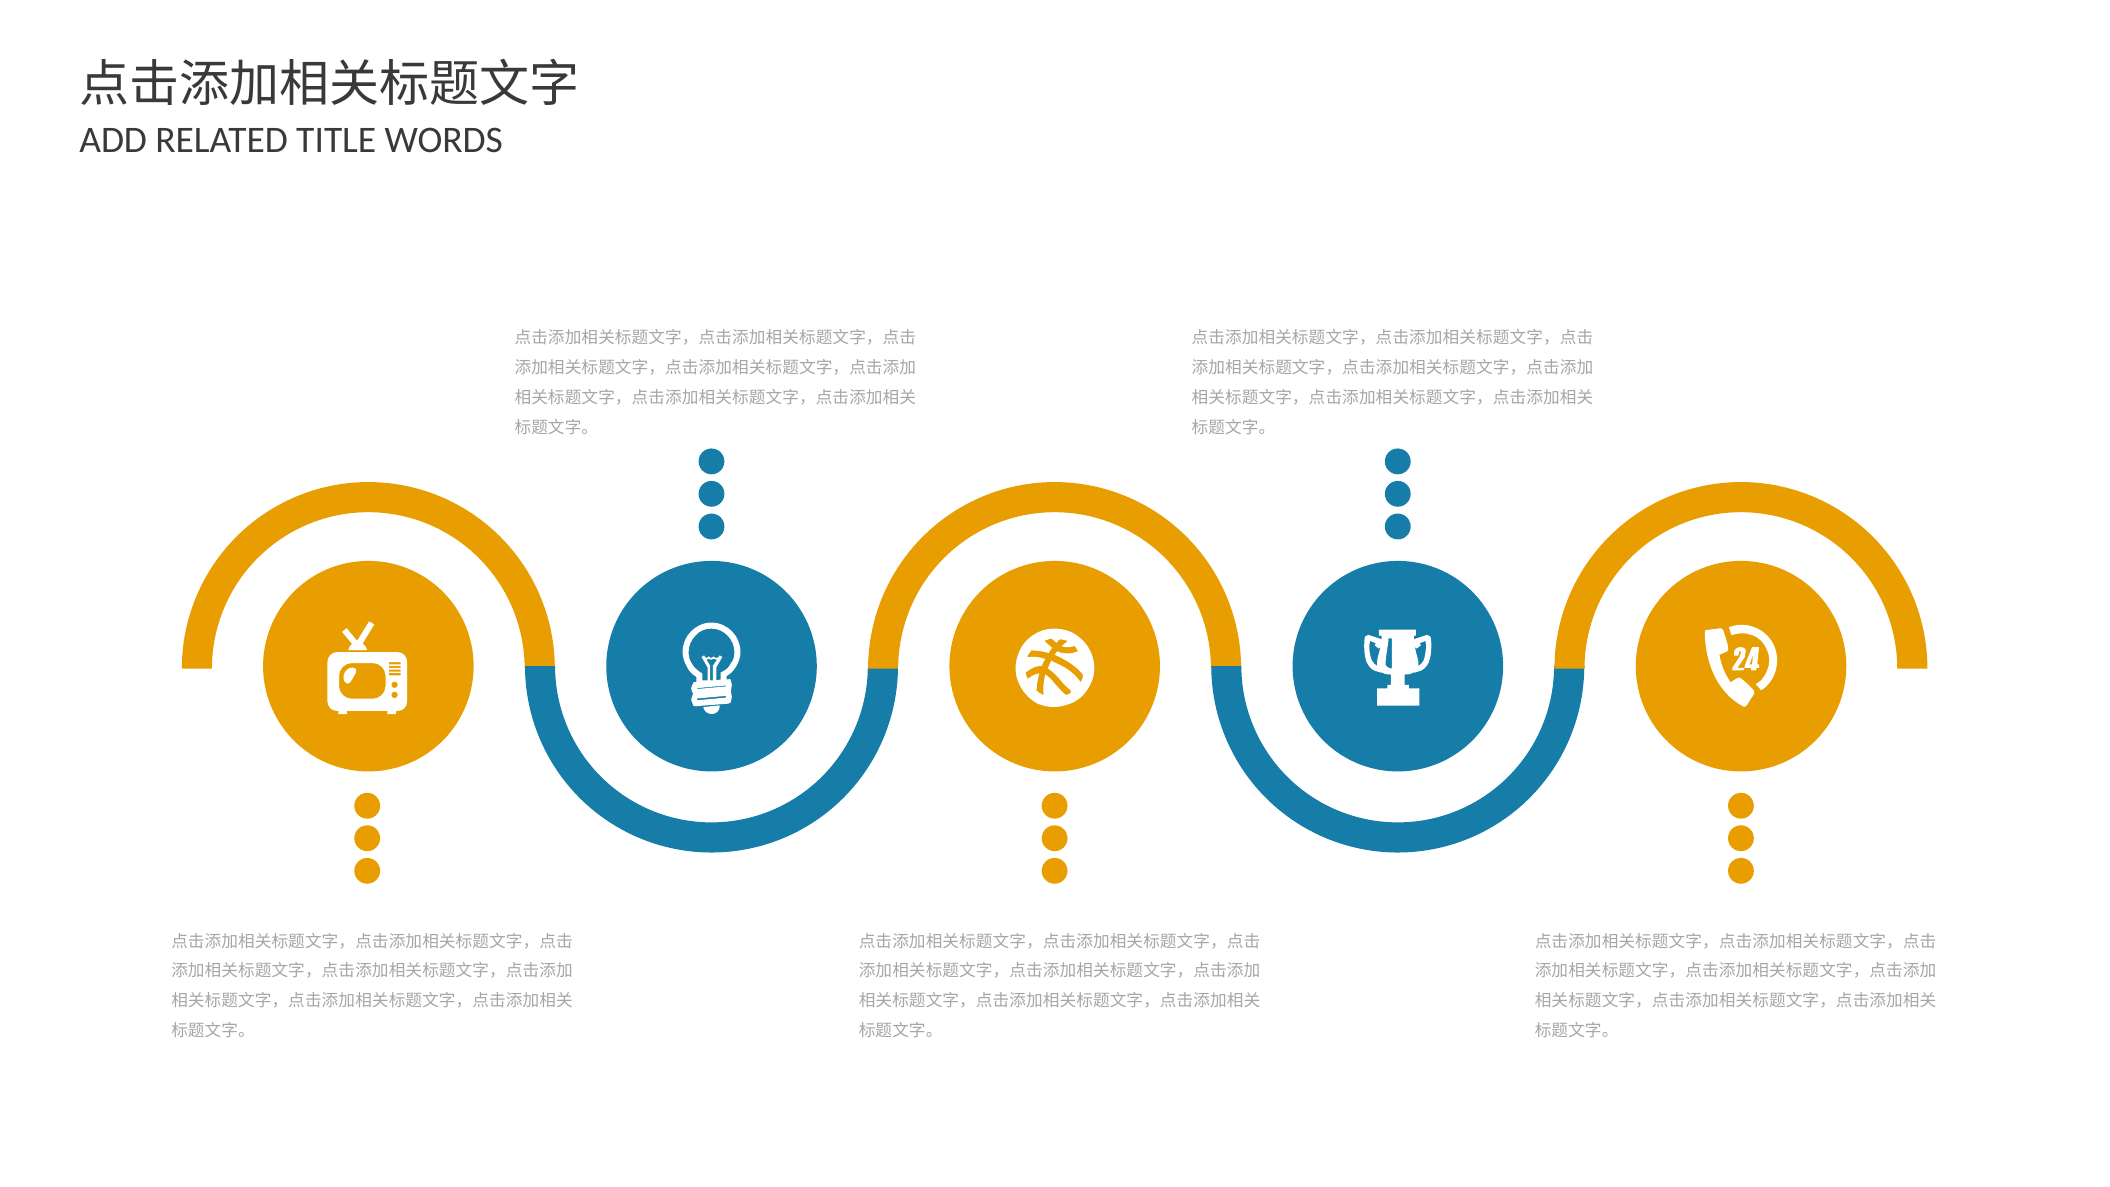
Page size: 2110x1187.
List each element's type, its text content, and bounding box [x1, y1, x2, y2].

text_box 点击添加相关标题文字 [63, 43, 596, 120]
text_box 点击添加相关标题文字，点击添加相关标题文字，点击添加相关标题文字，点击添加相关标题文字，点击添加相关标题文字，点击添加相关标题文字，点击添加相关标题文字。 [1520, 912, 1962, 1048]
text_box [354, 792, 381, 884]
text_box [949, 560, 1160, 772]
text_box 点击添加相关标题文字，点击添加相关标题文字，点击添加相关标题文字，点击添加相关标题文字，点击添加相关标题文字，点击添加相关标题文字，点击添加相关标题文字。 [156, 912, 599, 1048]
text_box ADD RELATED TITLE WORDS [63, 107, 520, 169]
text_box 点击添加相关标题文字，点击添加相关标题文字，点击添加相关标题文字，点击添加相关标题文字，点击添加相关标题文字，点击添加相关标题文字，点击添加相关标题文字。 [844, 912, 1286, 1048]
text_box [1292, 560, 1504, 772]
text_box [606, 560, 817, 772]
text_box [1041, 792, 1068, 884]
text_box 点击添加相关标题文字，点击添加相关标题文字，点击添加相关标题文字，点击添加相关标题文字，点击添加相关标题文字，点击添加相关标题文字，点击添加相关标题文字。 [499, 309, 942, 445]
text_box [1727, 792, 1754, 884]
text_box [1384, 448, 1411, 540]
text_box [698, 448, 725, 540]
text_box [263, 560, 474, 772]
text_box 点击添加相关标题文字，点击添加相关标题文字，点击添加相关标题文字，点击添加相关标题文字，点击添加相关标题文字，点击添加相关标题文字，点击添加相关标题文字。 [1176, 309, 1619, 445]
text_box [1635, 560, 1847, 772]
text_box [181, 479, 1928, 856]
